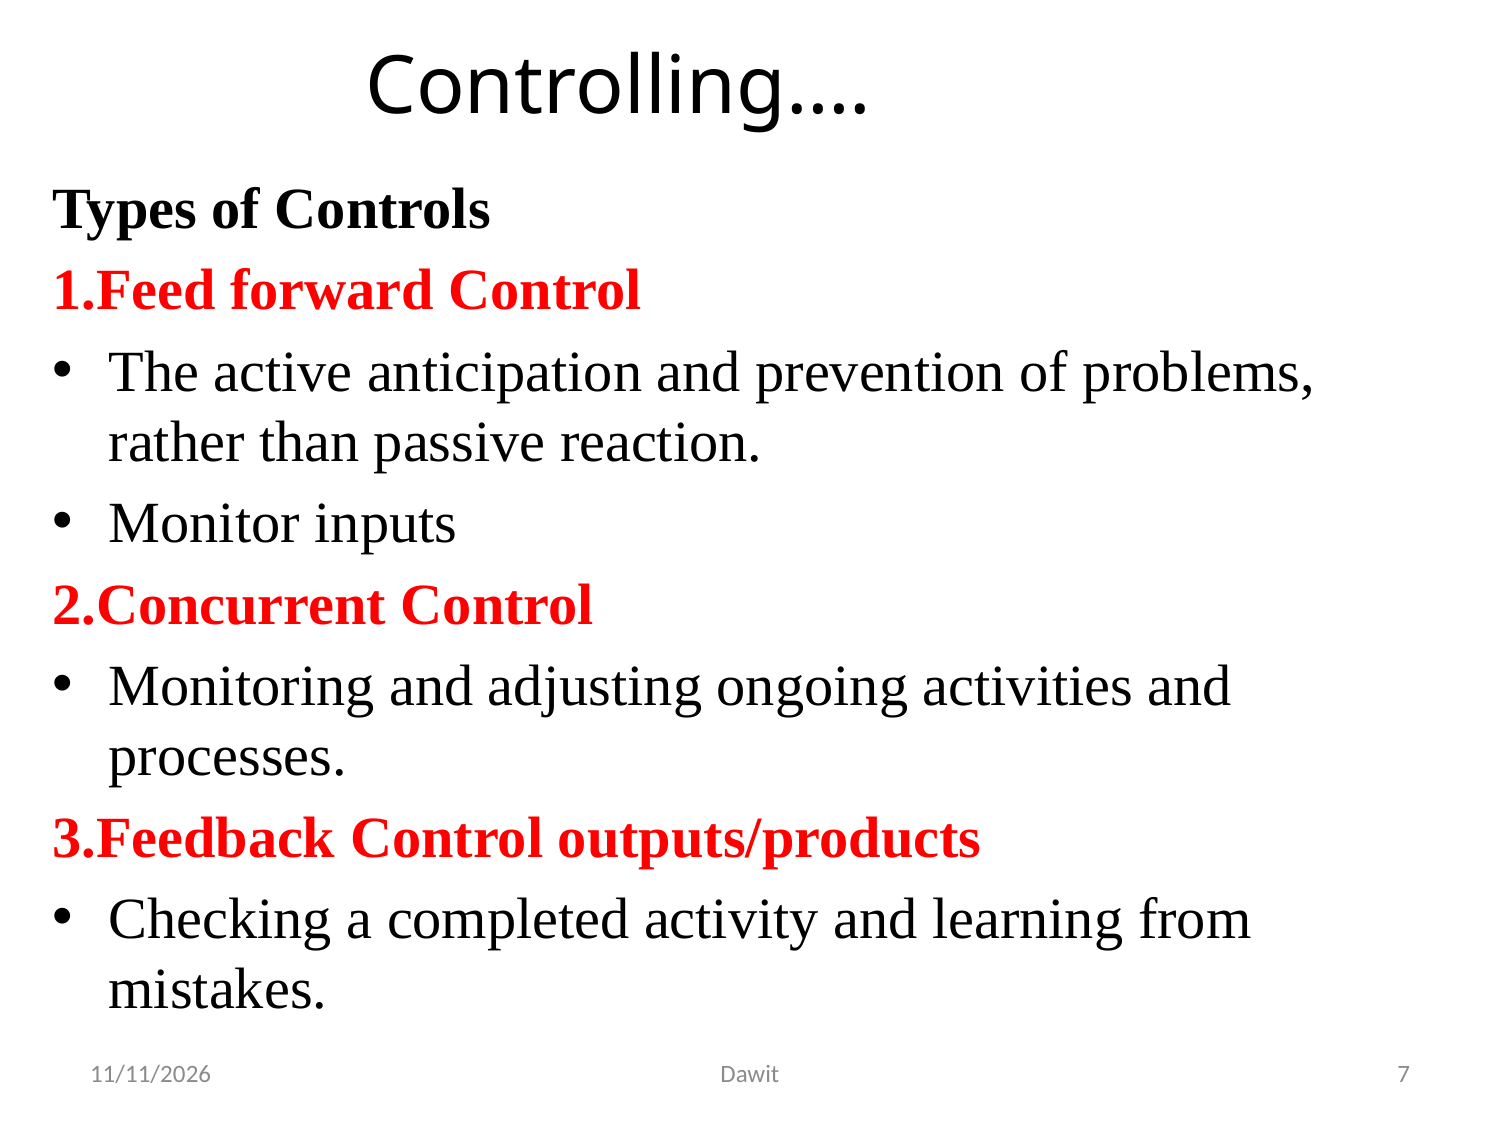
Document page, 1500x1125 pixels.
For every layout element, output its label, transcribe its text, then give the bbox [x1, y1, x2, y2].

title Controlling…. [200, 24, 1038, 138]
list Types of Controls 1.Feed forward Control The active anticipation and prevention of problems, rather than passive reaction. Monitor inputs 2.Concurrent Control Monitoring and adjusting ongoing activities and processes. 3.Feedback Control outputs/products Checking a completed activity and learning from mistakes. [37, 162, 1466, 1100]
slide_number 7 [1074, 1042, 1425, 1103]
footer Dawit [512, 1042, 988, 1103]
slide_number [75, 1042, 425, 1103]
